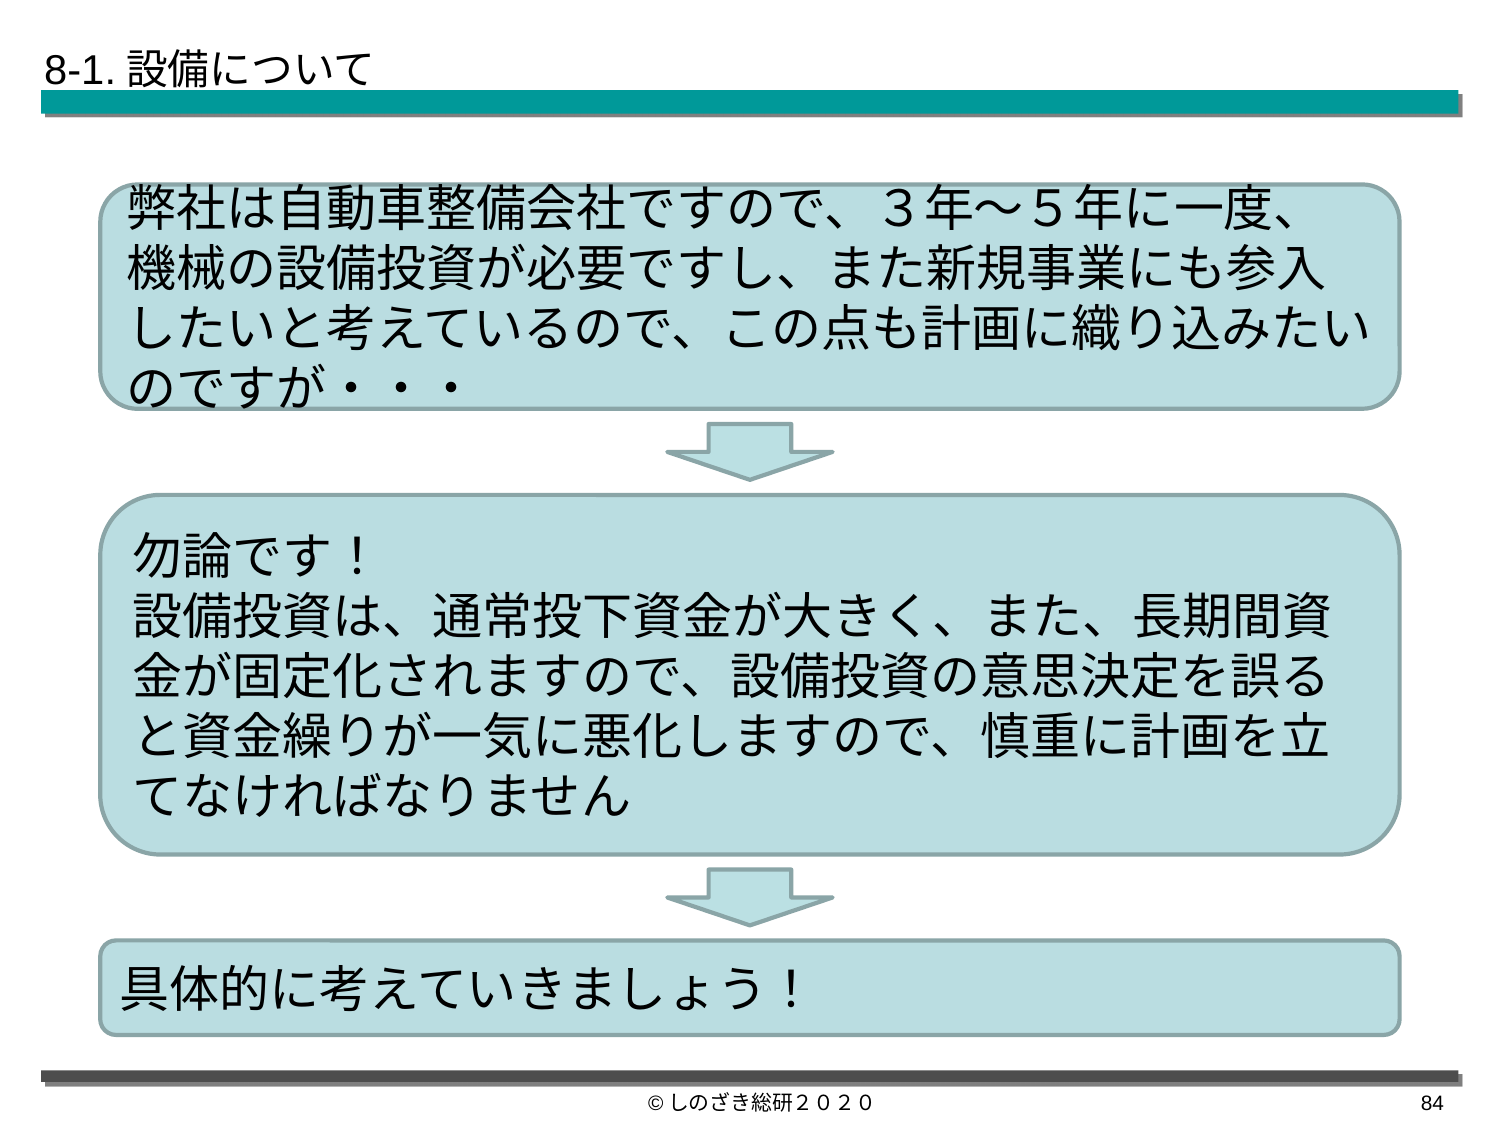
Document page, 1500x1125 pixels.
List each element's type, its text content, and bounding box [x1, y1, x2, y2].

text_box 弊社は自動車整備会社ですので、３年～５年に一度、機械の設備投資が必要ですし、また新規事業にも参入したいと考えているので、この点も計画に織り込みたいのですが・・・ [98, 182, 1402, 411]
text_box [665, 421, 835, 482]
text_box 8-1.設備について [29, 35, 1020, 101]
text_box 具体的に考えていきましょう！ [98, 938, 1402, 1038]
text_box [665, 867, 835, 928]
slide_number 83 [1108, 1082, 1459, 1125]
footer ©しのざき総研２０２０ [524, 1082, 1000, 1125]
text_box 勿論です！ 設備投資は、通常投下資金が大きく、また、長期間資金が固定化されますので、設備投資の意思決定を誤ると資金繰りが一気に悪化しますので、慎重に計画を立てなければなりません [98, 492, 1402, 857]
